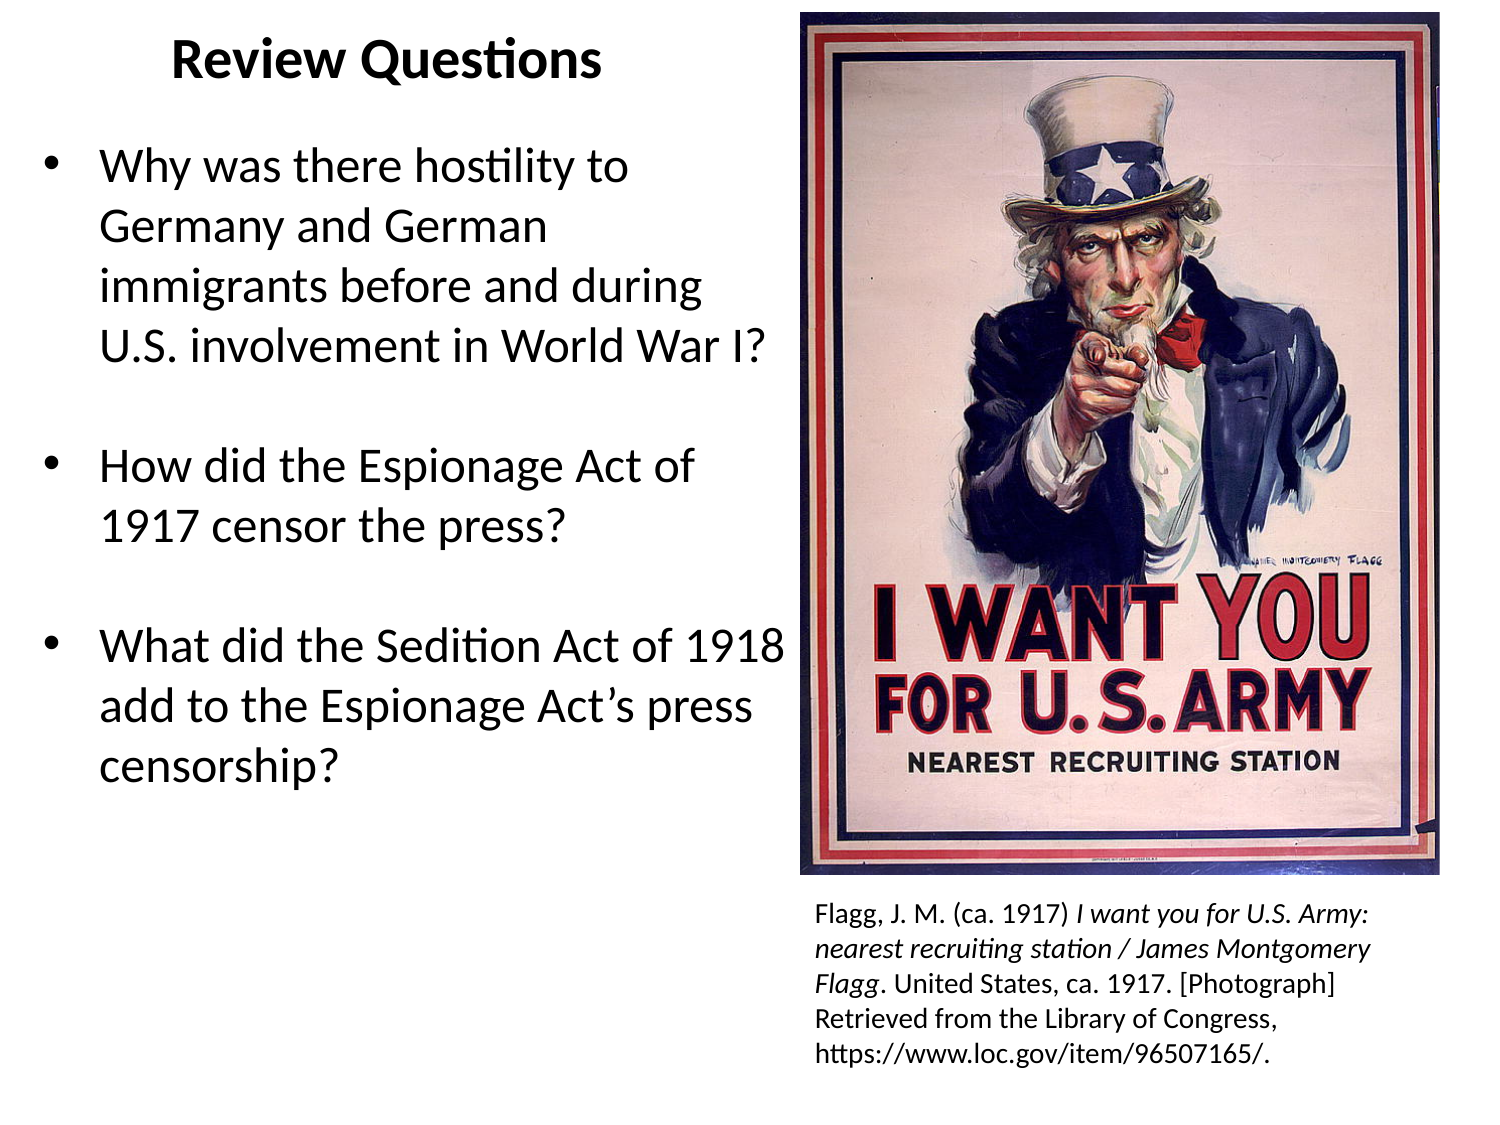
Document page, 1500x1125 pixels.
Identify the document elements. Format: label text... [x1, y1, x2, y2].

text_box Why was there hostility to Germany and German immigrants before and during U.S. involvement in World War I? How did the Espionage Act of 1917 censor the press? What did the Sedition Act of 1918 add to the Espionage Act’s press censorship? [28, 124, 794, 800]
picture [799, 12, 1440, 875]
text_box Flagg, J. M. (ca. 1917) I want you for U.S. Army: nearest recruiting station / James Montgomery Flagg. United States, ca. 1917. [Photograph] Retrieved from the Library of Congress, https://www.loc.gov/item/96507165/. [800, 887, 1440, 1077]
text_box Review Questions [75, 12, 700, 98]
